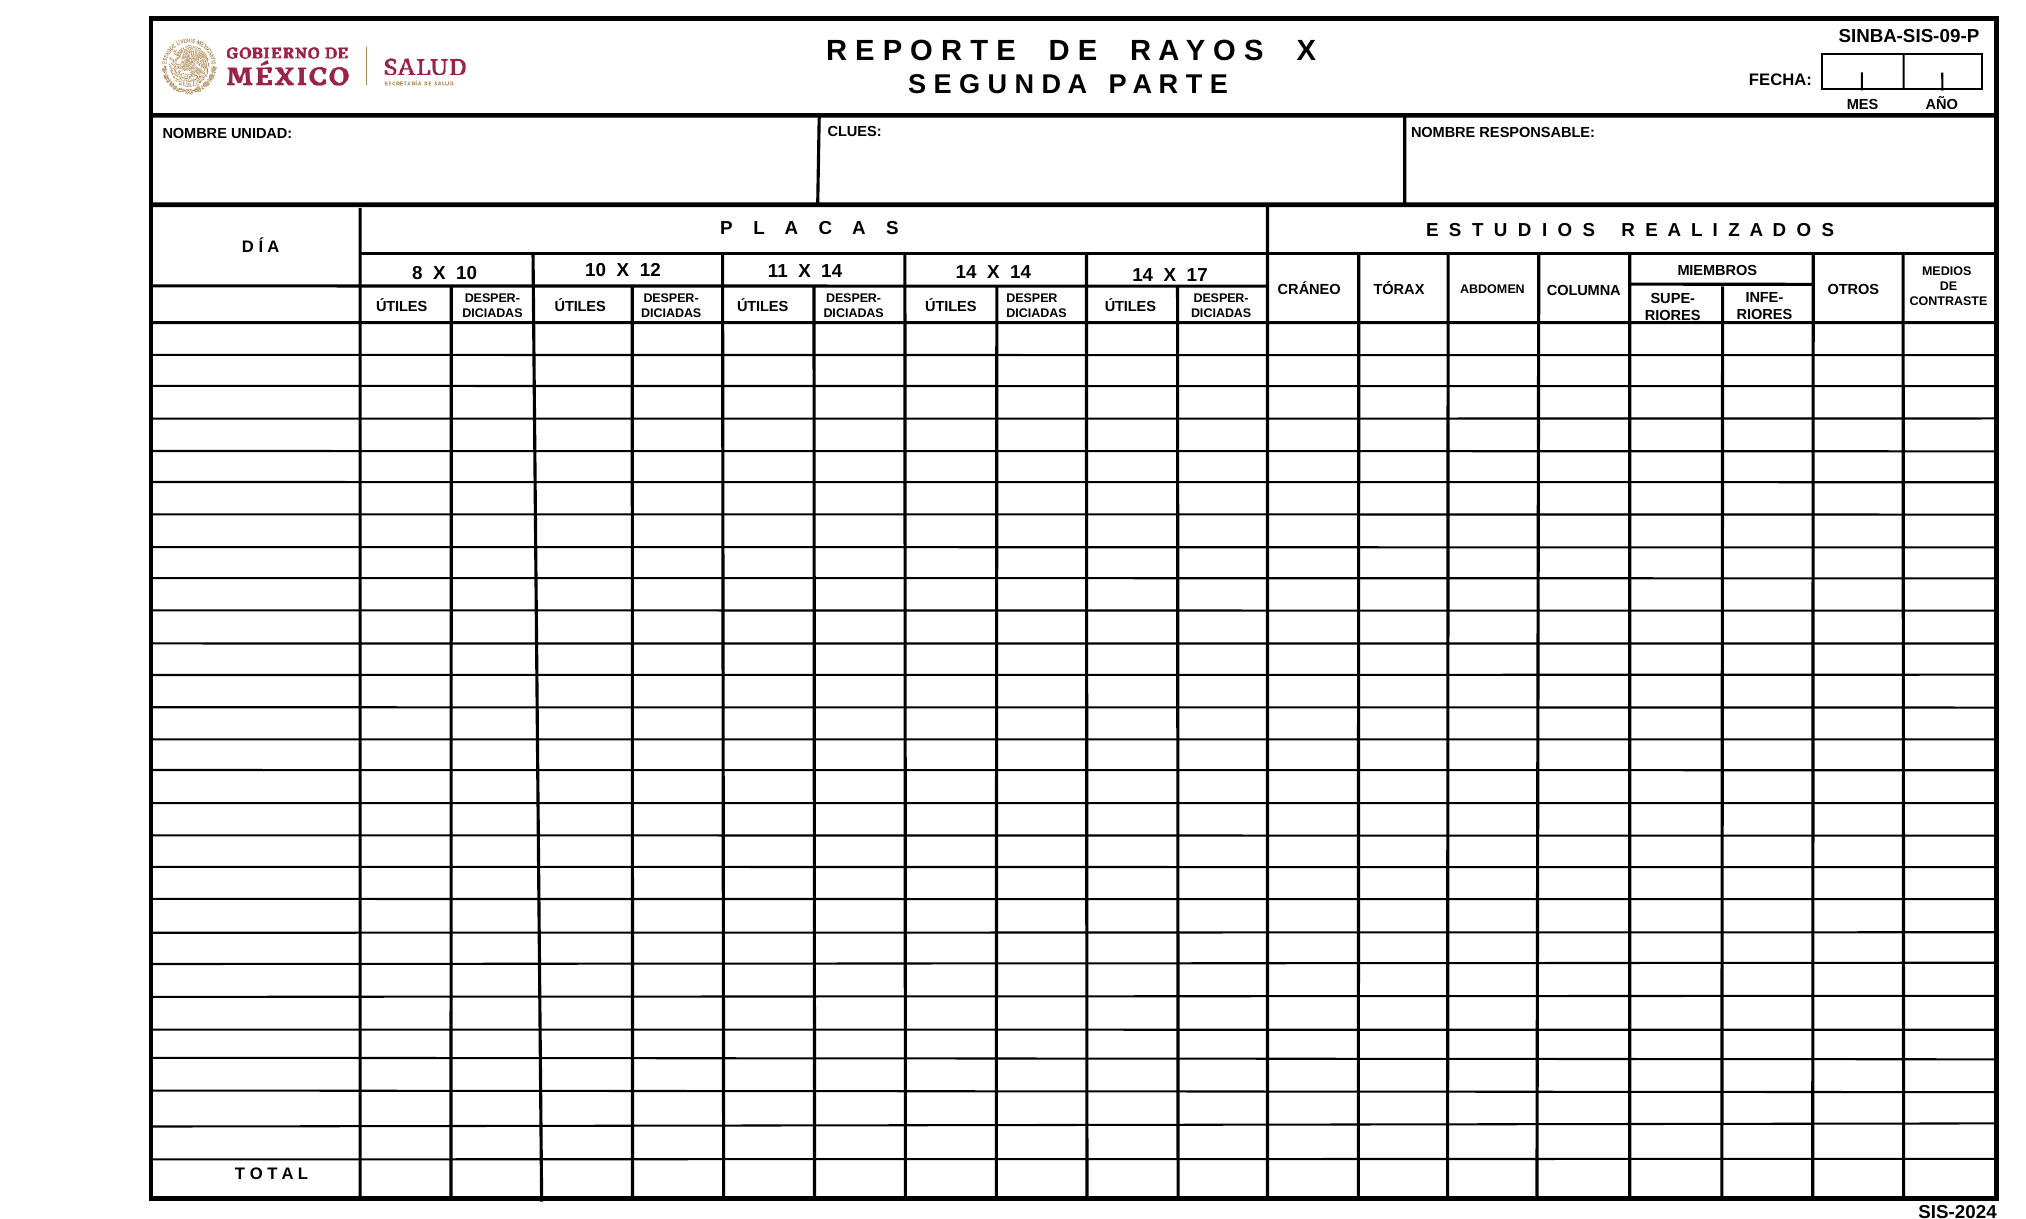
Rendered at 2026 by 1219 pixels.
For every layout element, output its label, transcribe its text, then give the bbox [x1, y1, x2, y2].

text_box TÓRAX [1351, 272, 1447, 305]
text_box D Í A [222, 228, 299, 264]
text_box CLUES: [813, 113, 973, 147]
text_box ABDOMEN [1441, 273, 1530, 304]
text_box MEDIOS DE CONTRASTE [1889, 255, 2007, 315]
text_box COLUMNA [1530, 273, 1625, 306]
text_box ÚTILES [909, 290, 991, 322]
text_box OTROS [1805, 272, 1889, 305]
text_box NOMBRE UNIDAD: [147, 116, 323, 149]
text_box INFE-RIORES [1716, 287, 1813, 330]
text_box ÚTILES [721, 289, 803, 322]
text_box 10 X 12 [527, 265, 709, 288]
text_box P L A C A S [361, 208, 1267, 246]
text_box SUPE-RIORES [1625, 287, 1721, 331]
text_box DESPER- DICIADAS [803, 289, 904, 327]
text_box MIEMBROS [1625, 265, 1810, 287]
text_box ÚTILES [1088, 293, 1171, 322]
text_box CRÁNEO [1261, 272, 1351, 305]
text_box ÚTILES [361, 291, 442, 322]
text_box 8 X 10 [348, 286, 541, 291]
text_box 14 X 14 [897, 265, 1074, 290]
text_box DESPER DICIADAS [991, 290, 1092, 327]
text_box NOMBRE RESPONSABLE: [1396, 115, 1643, 148]
text_box DESPER- DICIADAS [621, 288, 722, 327]
picture [151, 29, 476, 103]
text_box 11 X 14 [709, 265, 897, 289]
text_box T O T A L [194, 1155, 349, 1191]
text_box R E P O R T E D E R A Y O S X S E G U N D A P A R T E [174, 34, 1977, 95]
text_box DESPER- DICIADAS [1171, 293, 1272, 327]
text_box E S T U D I O S R E A L I Z A D O S [1267, 210, 1993, 248]
text_box 8 X 10 [348, 253, 527, 285]
text_box 14 X 17 [1074, 265, 1266, 293]
text_box ÚTILES [538, 289, 621, 322]
text_box DESPER-DICIADAS [442, 291, 543, 327]
